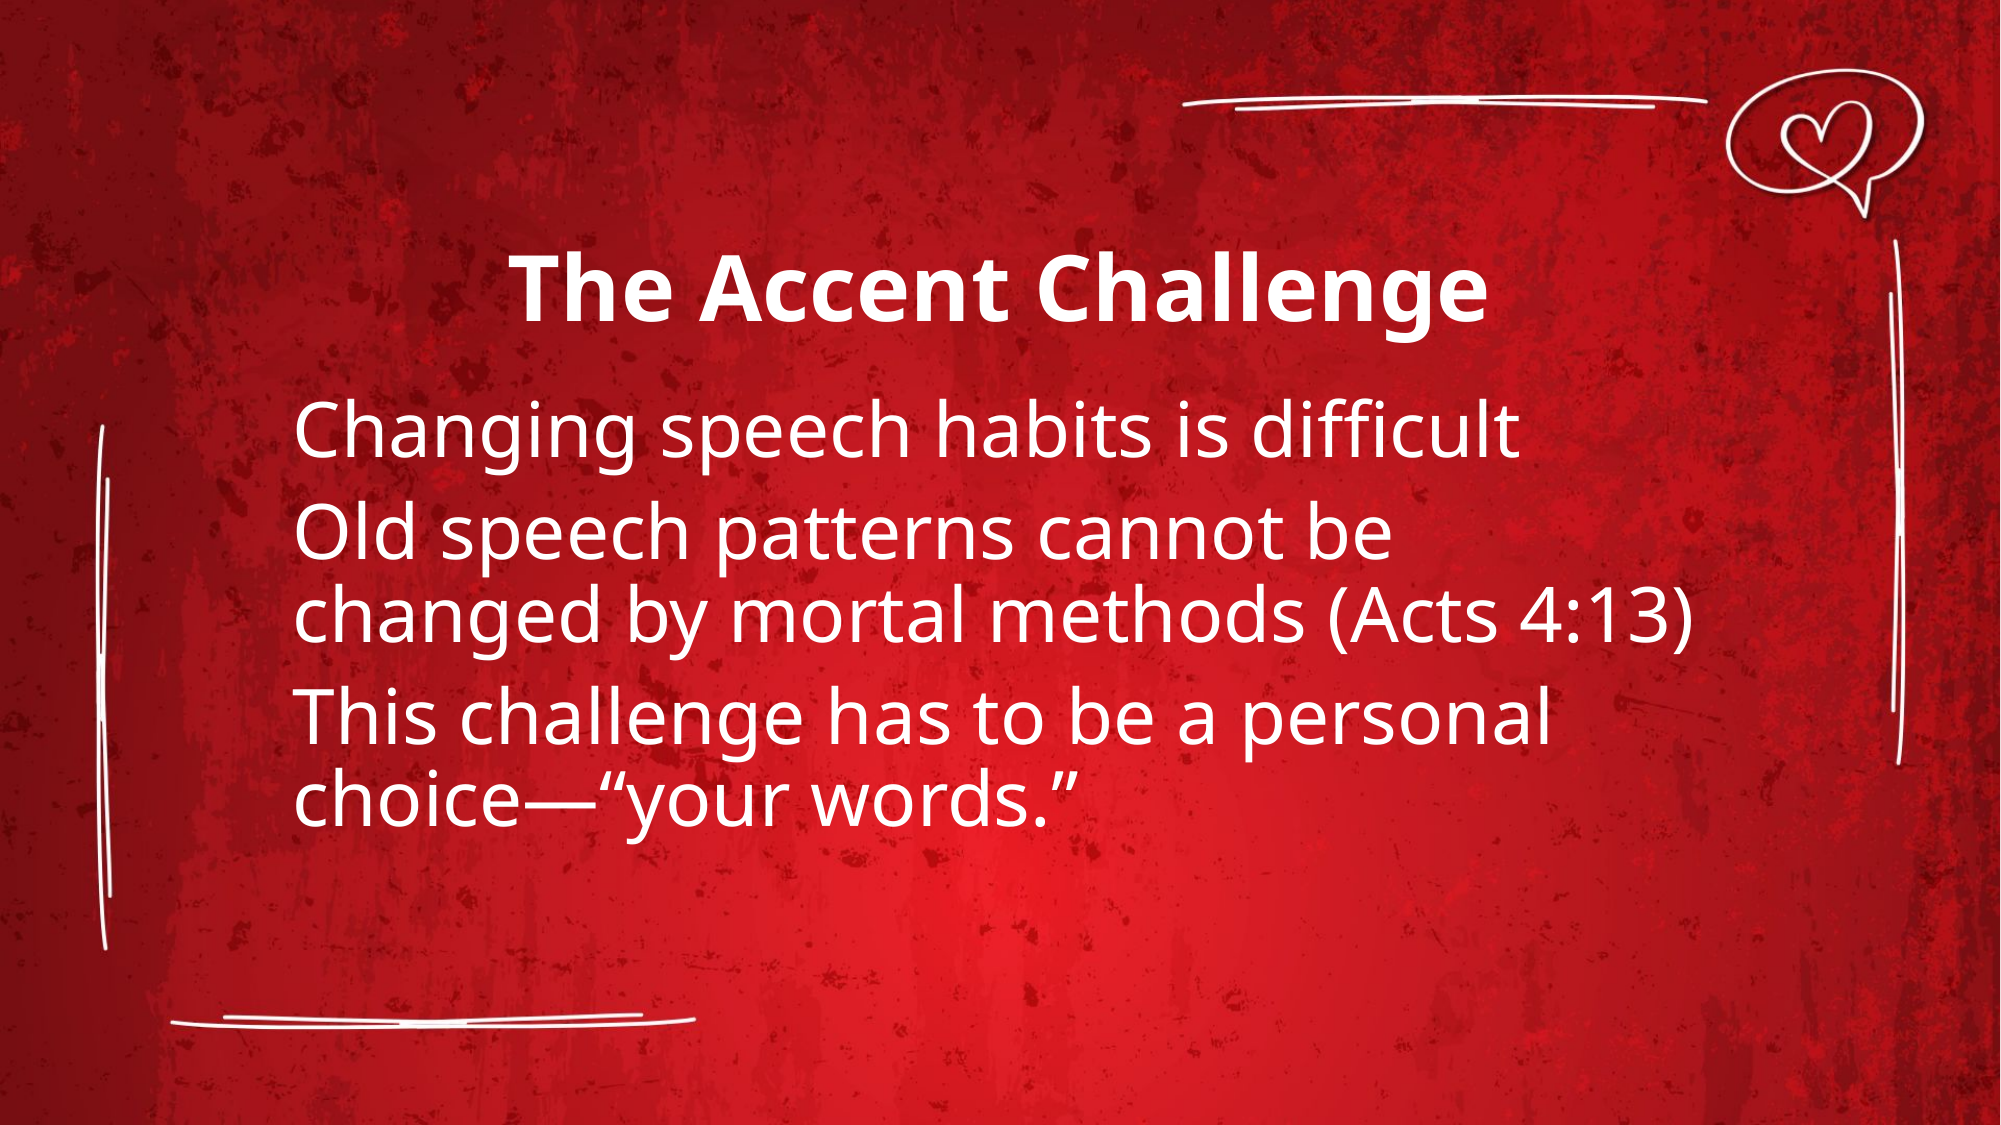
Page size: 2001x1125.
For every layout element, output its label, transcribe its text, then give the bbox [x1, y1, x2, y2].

list Changing speech habits is difficult Old speech patterns cannot be changed by mortal methods (Acts 4:13) This challenge has to be a personal choice—“your words.” [277, 349, 1723, 887]
title The Accent Challenge [277, 206, 1723, 349]
picture [0, 0, 2001, 1125]
